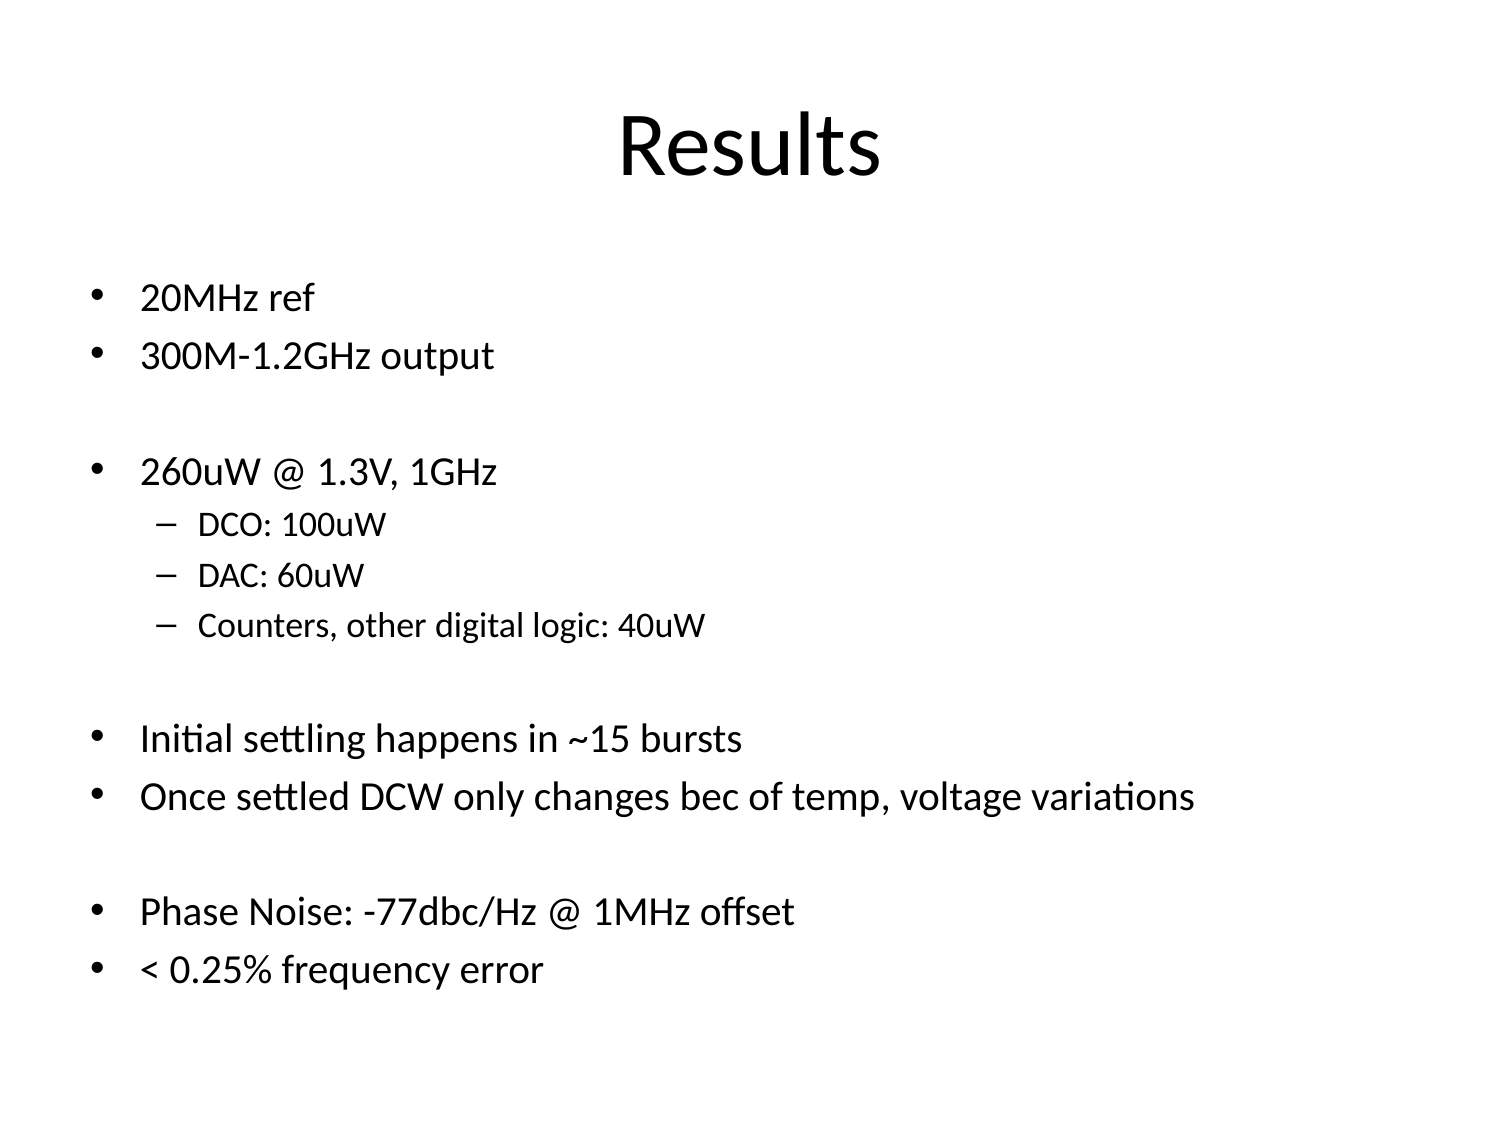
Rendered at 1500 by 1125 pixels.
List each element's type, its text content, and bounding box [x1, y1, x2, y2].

title Results [75, 45, 1425, 233]
list 20MHz ref 300M-1.2GHz output 260uW @ 1.3V, 1GHz DCO: 100uW DAC: 60uW Counters, other digital logic: 40uW Initial settling happens in ~15 bursts Once settled DCW only changes bec of temp, voltage variations Phase Noise: -77dbc/Hz @ 1MHz offset < 0.25% frequency error [75, 262, 1425, 1005]
